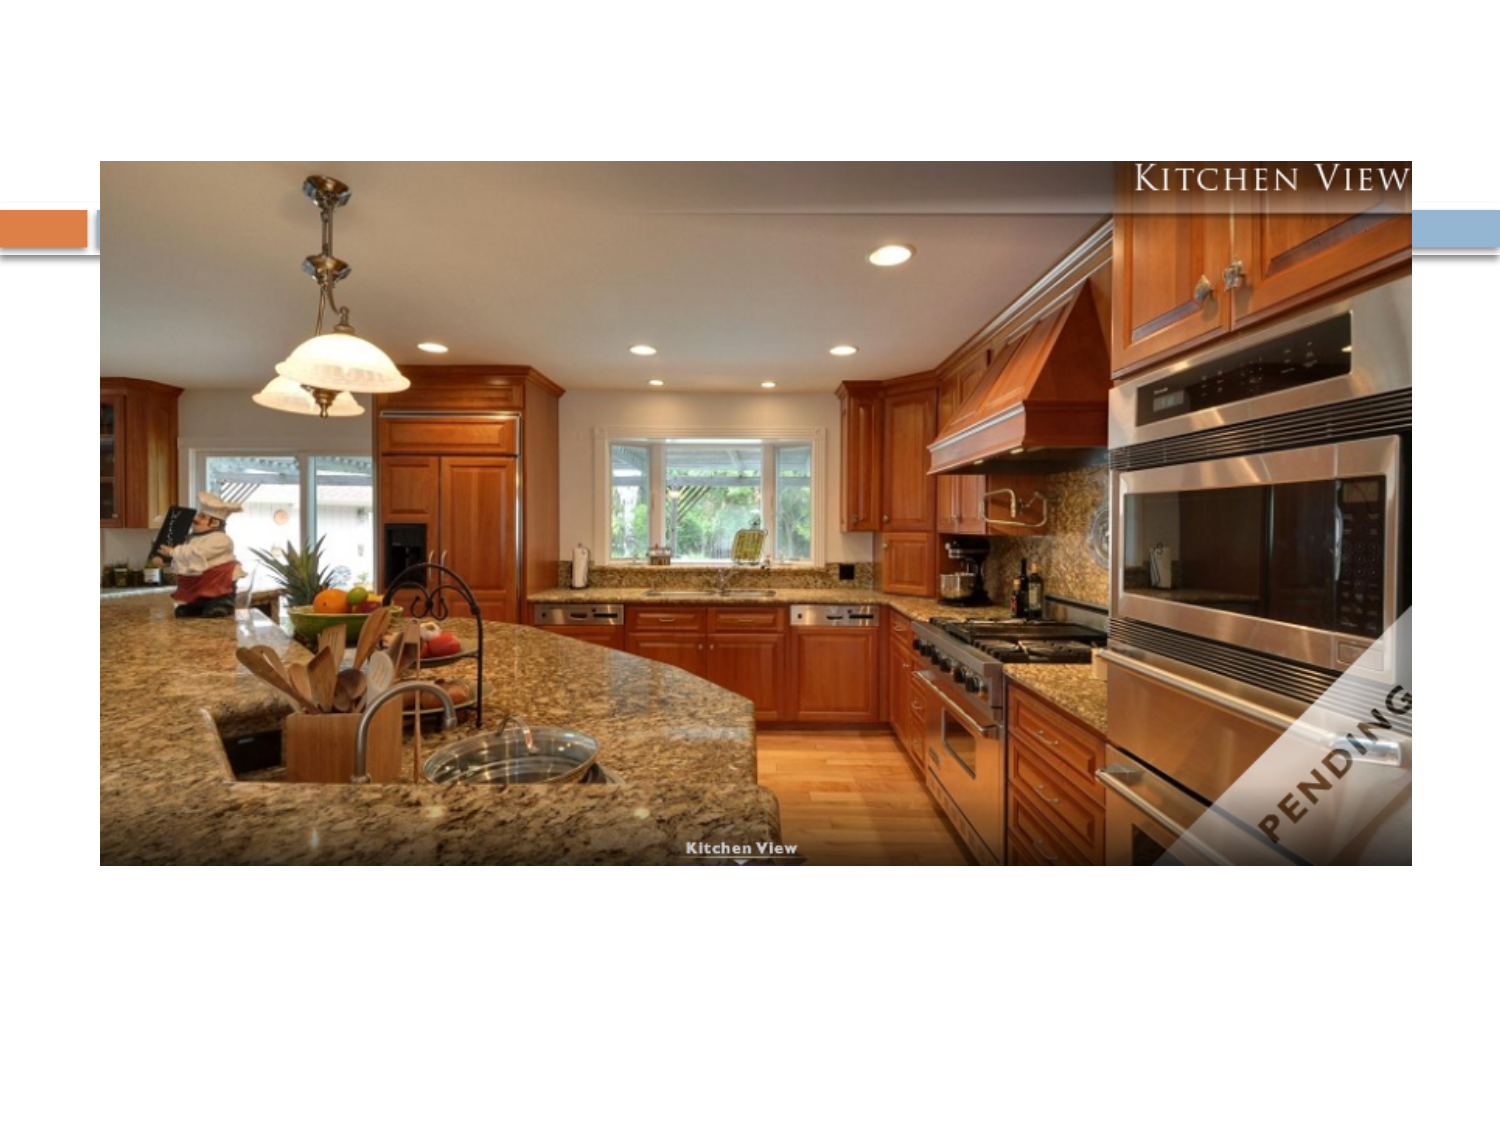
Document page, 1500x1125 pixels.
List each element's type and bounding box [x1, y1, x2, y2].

picture [100, 161, 1413, 866]
